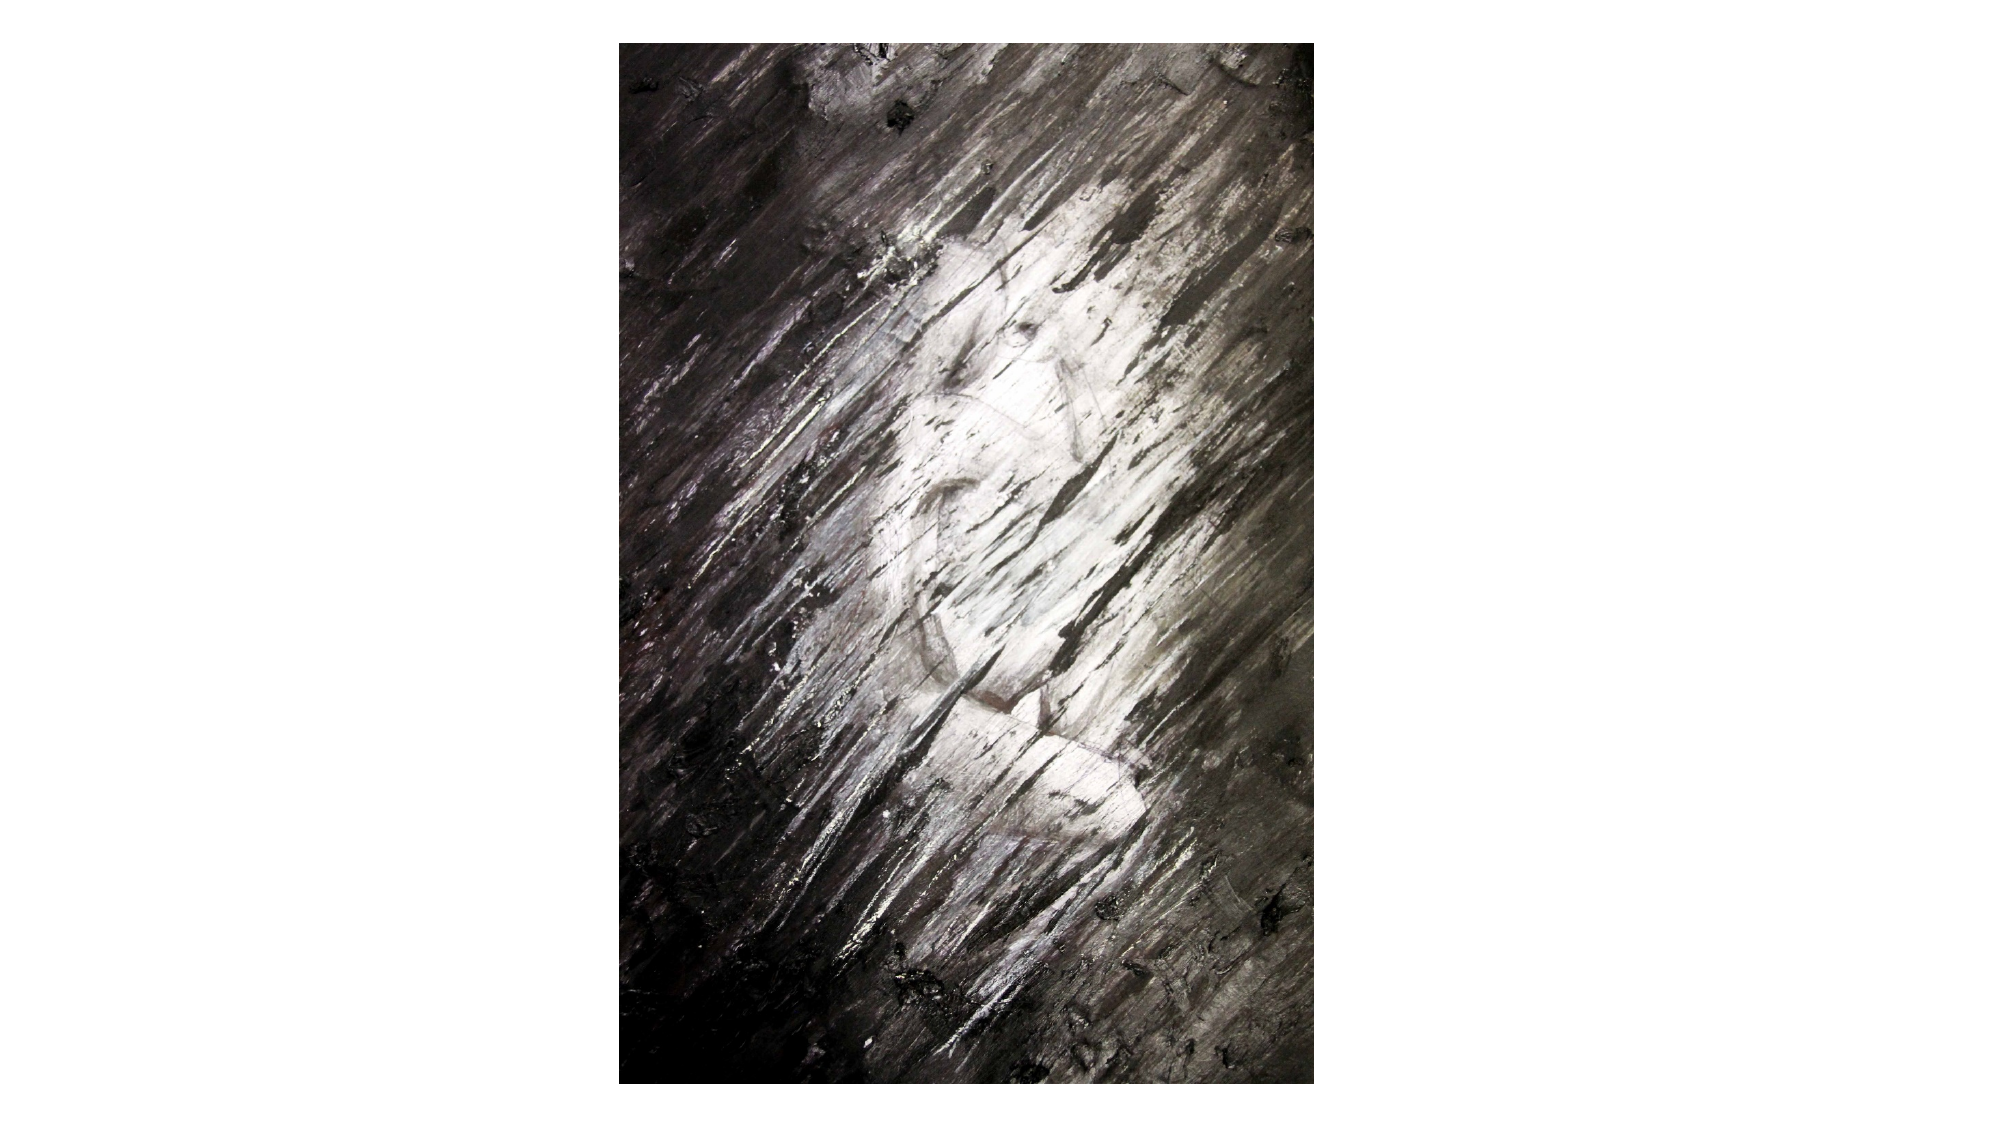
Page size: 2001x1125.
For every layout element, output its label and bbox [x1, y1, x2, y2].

picture [619, 43, 1314, 1084]
